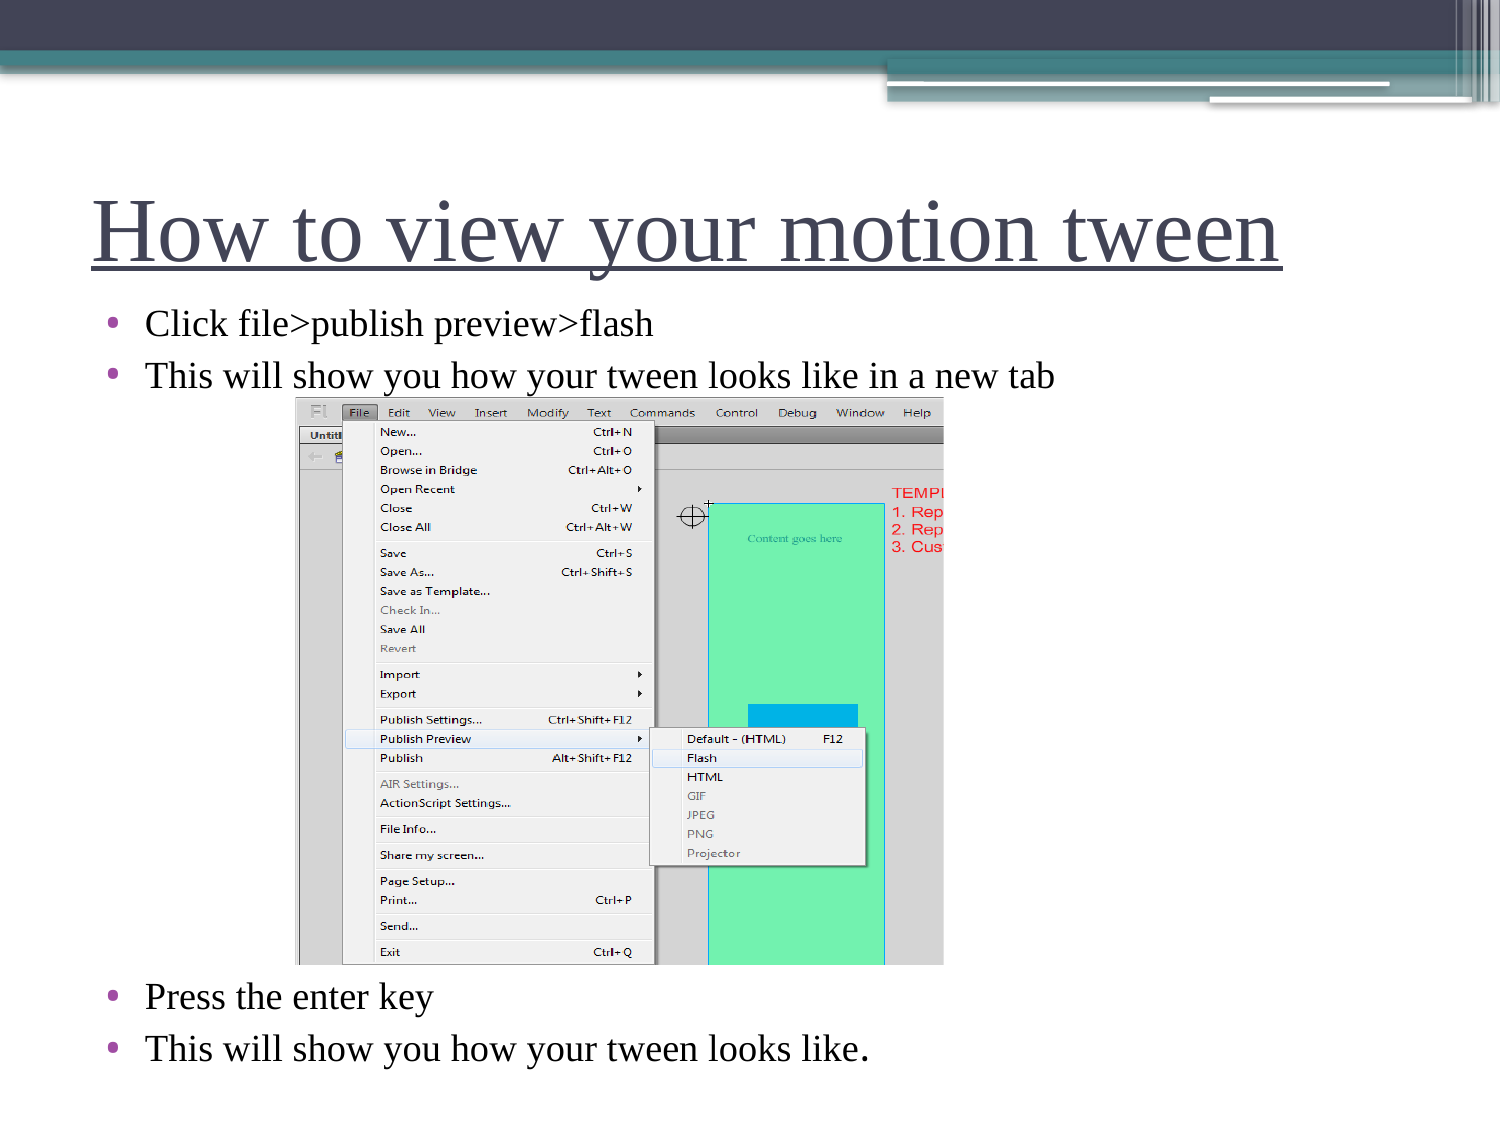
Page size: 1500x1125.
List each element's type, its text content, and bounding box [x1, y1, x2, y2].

title How to view your motion tween [76, 137, 1427, 313]
list Click file>publish preview>flash This will show you how your tween looks like in a new tab Press the enter key This will show you how your tween looks like. [75, 290, 1425, 1079]
picture [295, 396, 944, 965]
